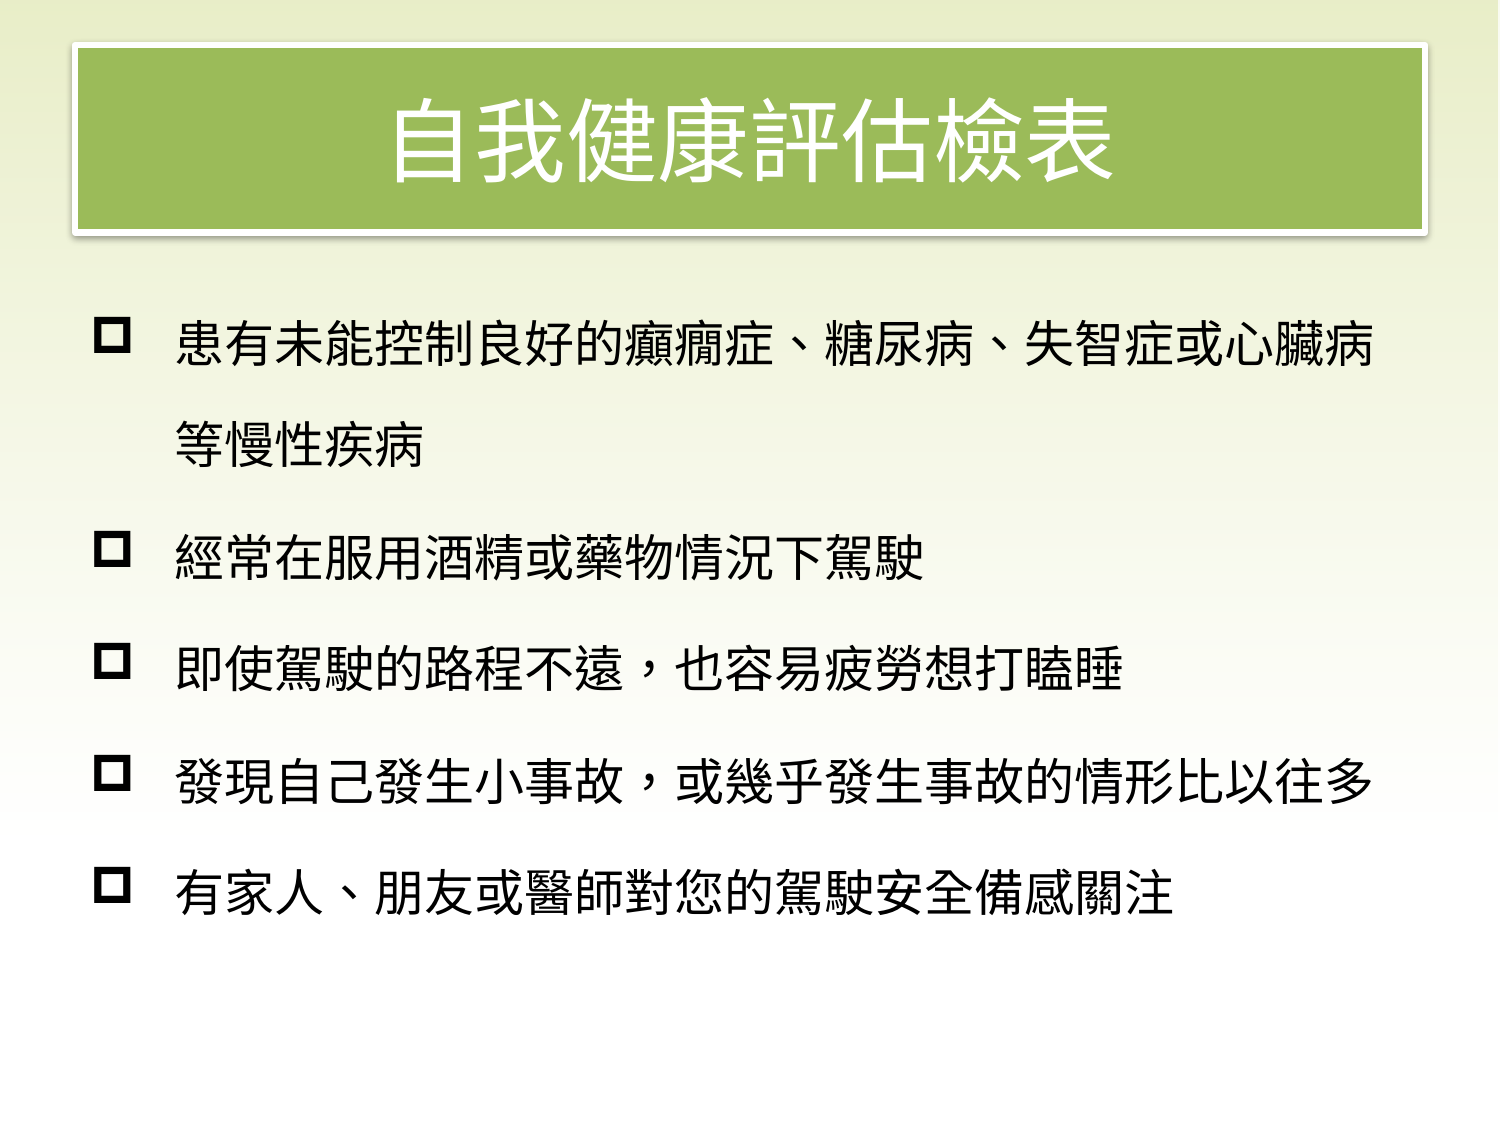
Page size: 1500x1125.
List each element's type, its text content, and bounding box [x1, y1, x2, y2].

list 患有未能控制良好的癲癇症、糖尿病、失智症或心臟病等慢性疾病 經常在服用酒精或藥物情況下駕駛 即使駕駛的路程不遠，也容易疲勞想打瞌睡 發現自己發生小事故，或幾乎發生事故的情形比以往多 有家人、朋友或醫師對您的駕駛安全備感關注 [75, 262, 1425, 1005]
title 自我健康評估檢表 [72, 42, 1428, 236]
picture [0, 0, 1500, 1125]
